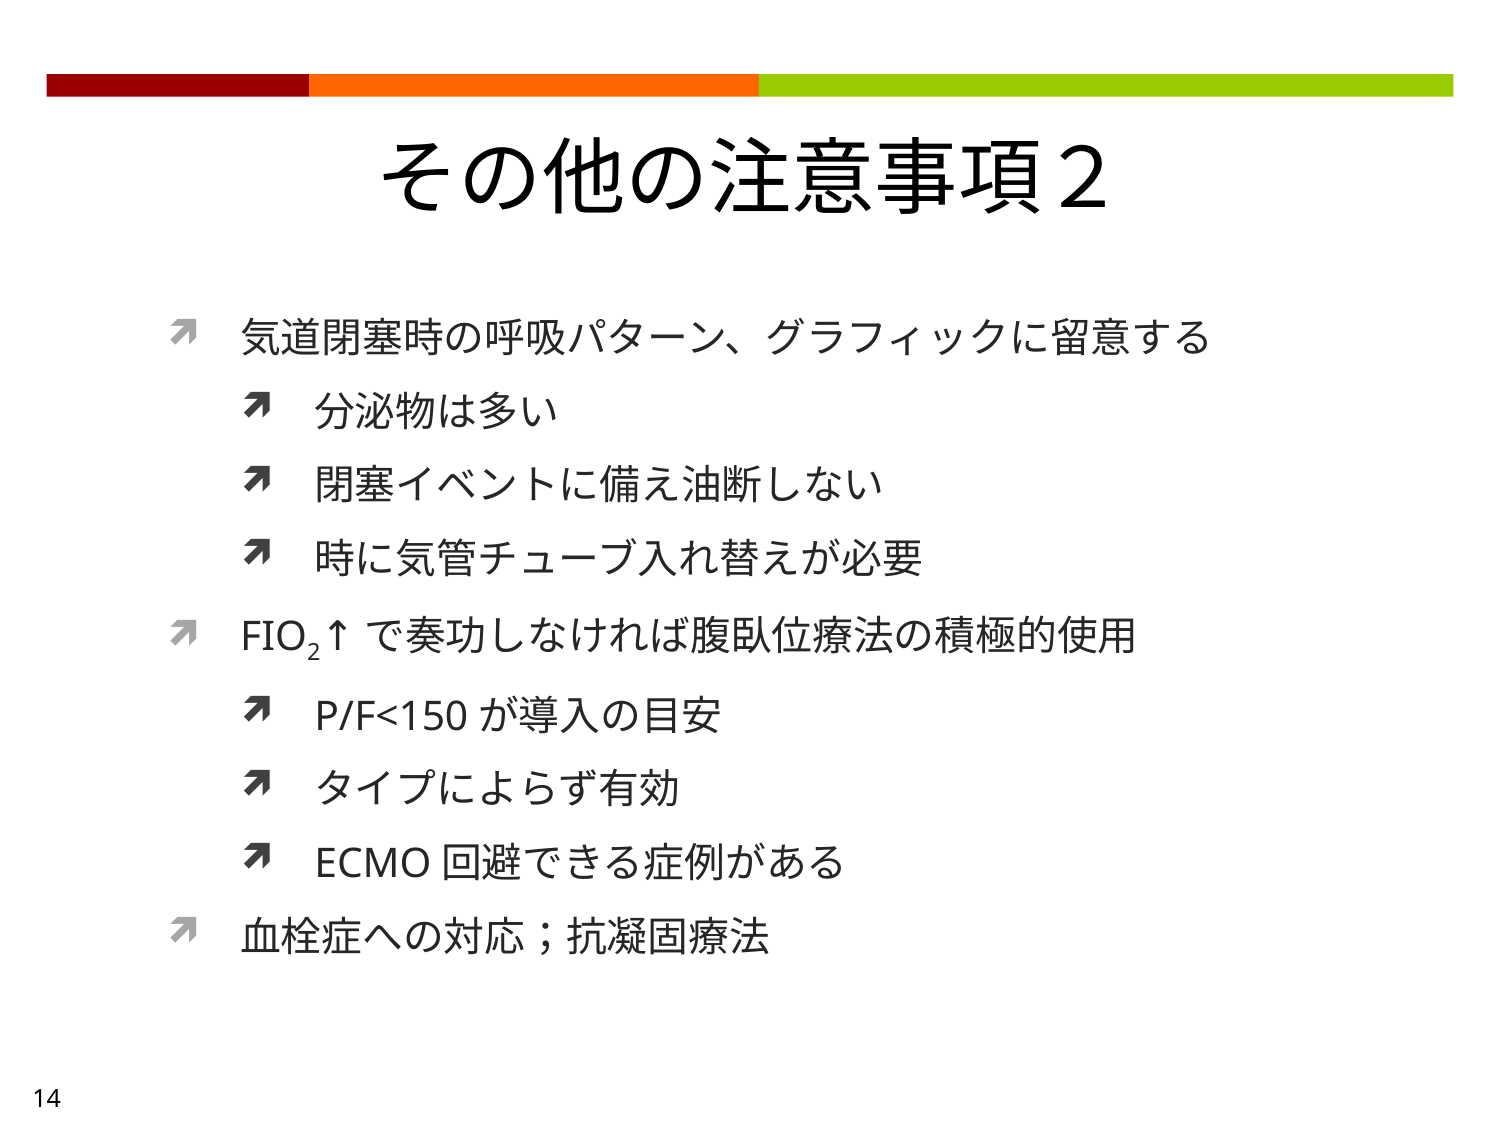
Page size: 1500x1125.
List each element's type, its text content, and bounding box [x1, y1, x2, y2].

text_box 14 [0, 1074, 94, 1125]
title その他の注意事項２ [46, 73, 1454, 233]
list 気道閉塞時の呼吸パターン、グラフィックに留意する 分泌物は多い 閉塞イベントに備え油断しない 時に気管チューブ入れ替えが必要 FIO2↑で奏功しなければ腹臥位療法の積極的使用 P/F<150が導入の目安 タイプによらず有効 ECMO回避できる症例がある 血栓症への対応；抗凝固療法 [152, 279, 1454, 973]
